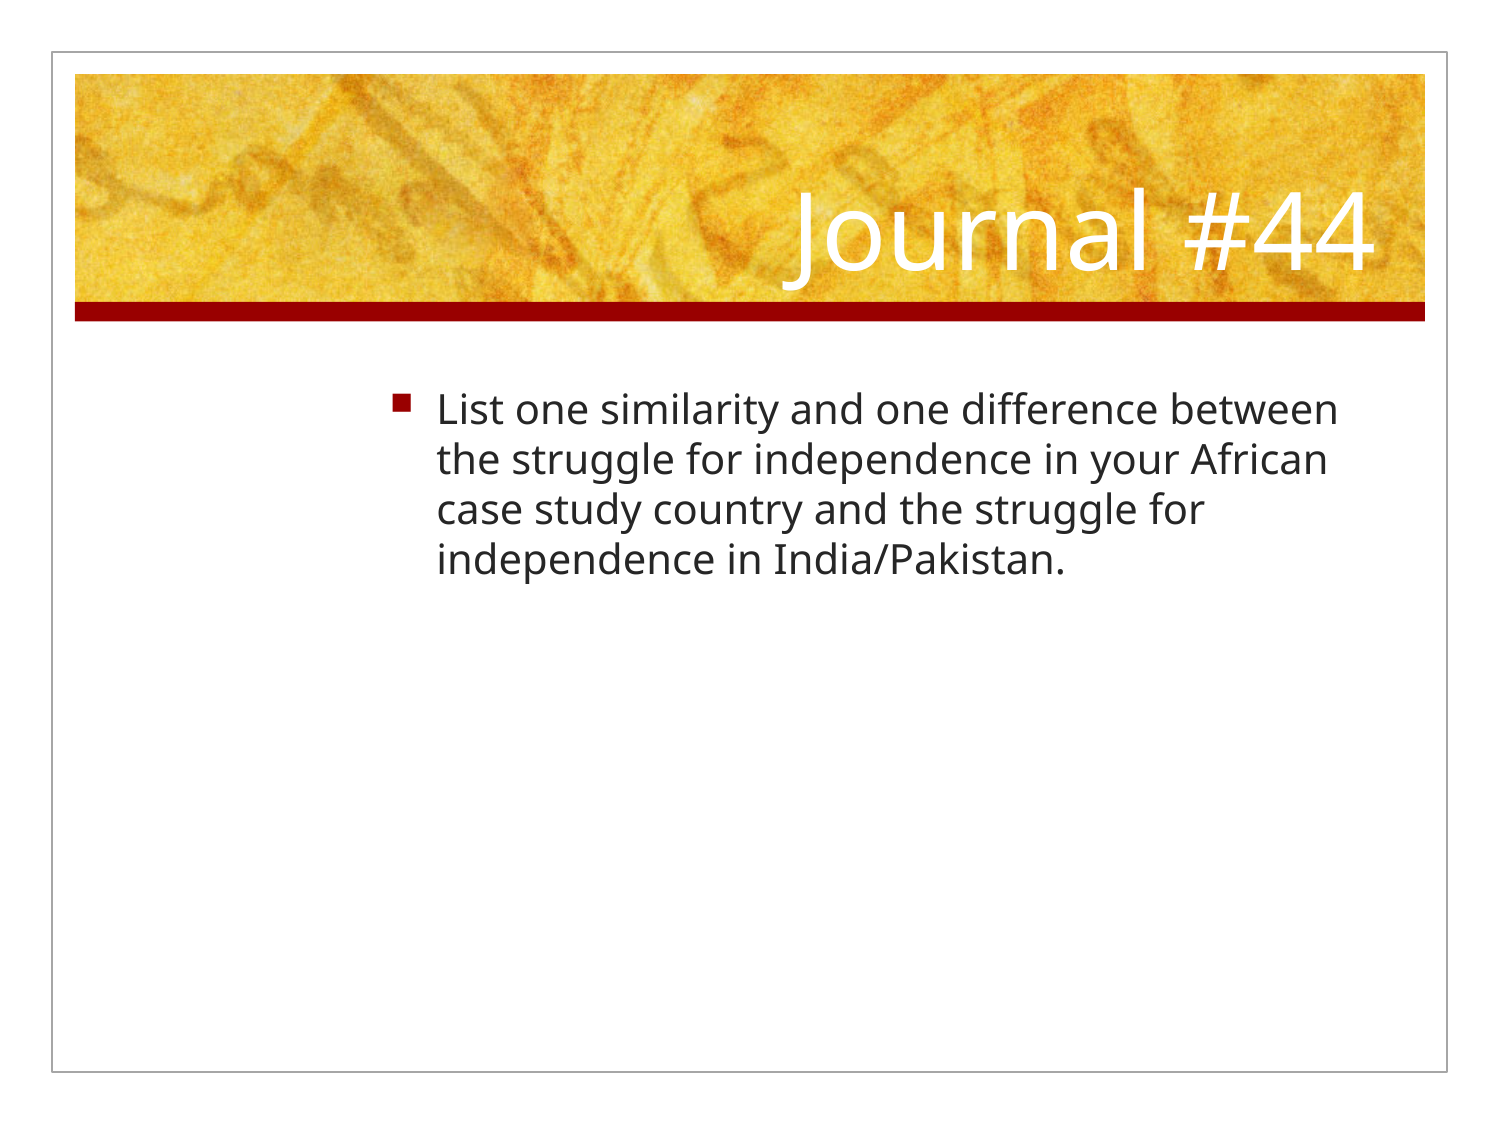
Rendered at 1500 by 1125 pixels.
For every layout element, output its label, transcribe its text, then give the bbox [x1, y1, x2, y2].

picture [75, 74, 1425, 301]
list List one similarity and one difference between the struggle for independence in your African case study country and the struggle for independence in India/Pakistan. [375, 375, 1392, 1005]
title Journal #44 [108, 74, 1392, 292]
